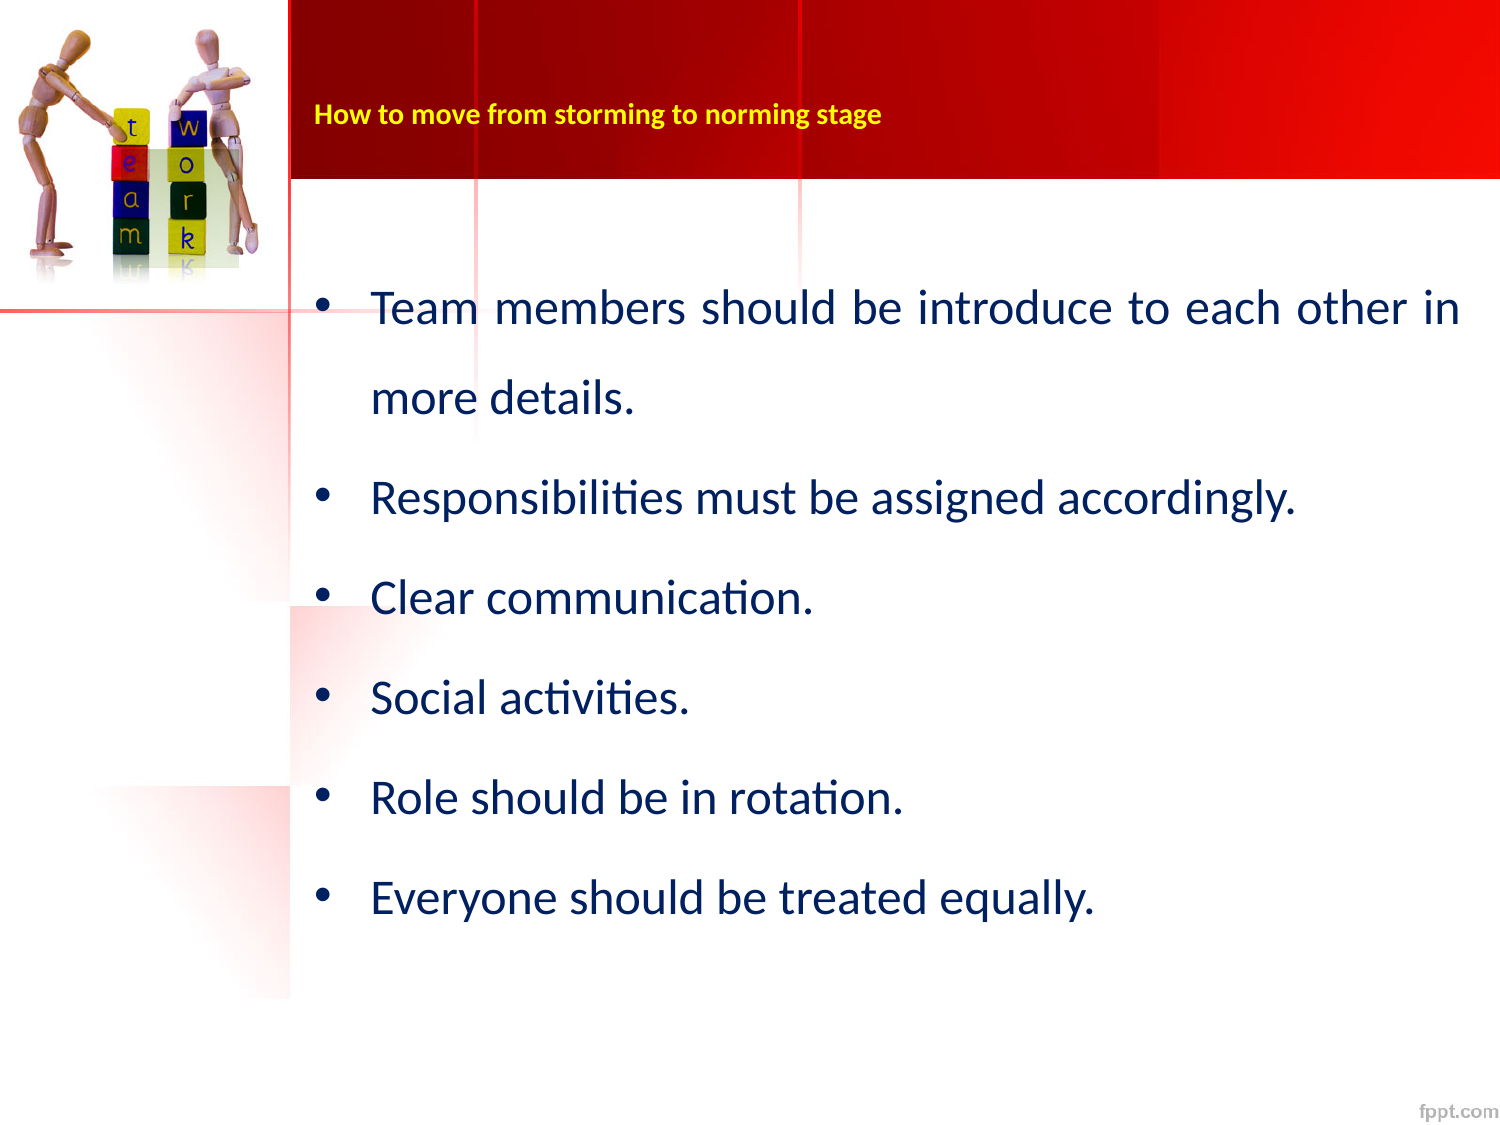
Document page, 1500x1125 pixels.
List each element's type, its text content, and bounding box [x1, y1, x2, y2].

title How to move from storming to norming stage [299, 86, 1500, 174]
list Team members should be introduce to each other in more details. Responsibilities must be assigned accordingly. Clear communication. Social activities. Role should be in rotation. Everyone should be treated equally. [299, 236, 1477, 1089]
picture [0, 0, 1500, 1125]
